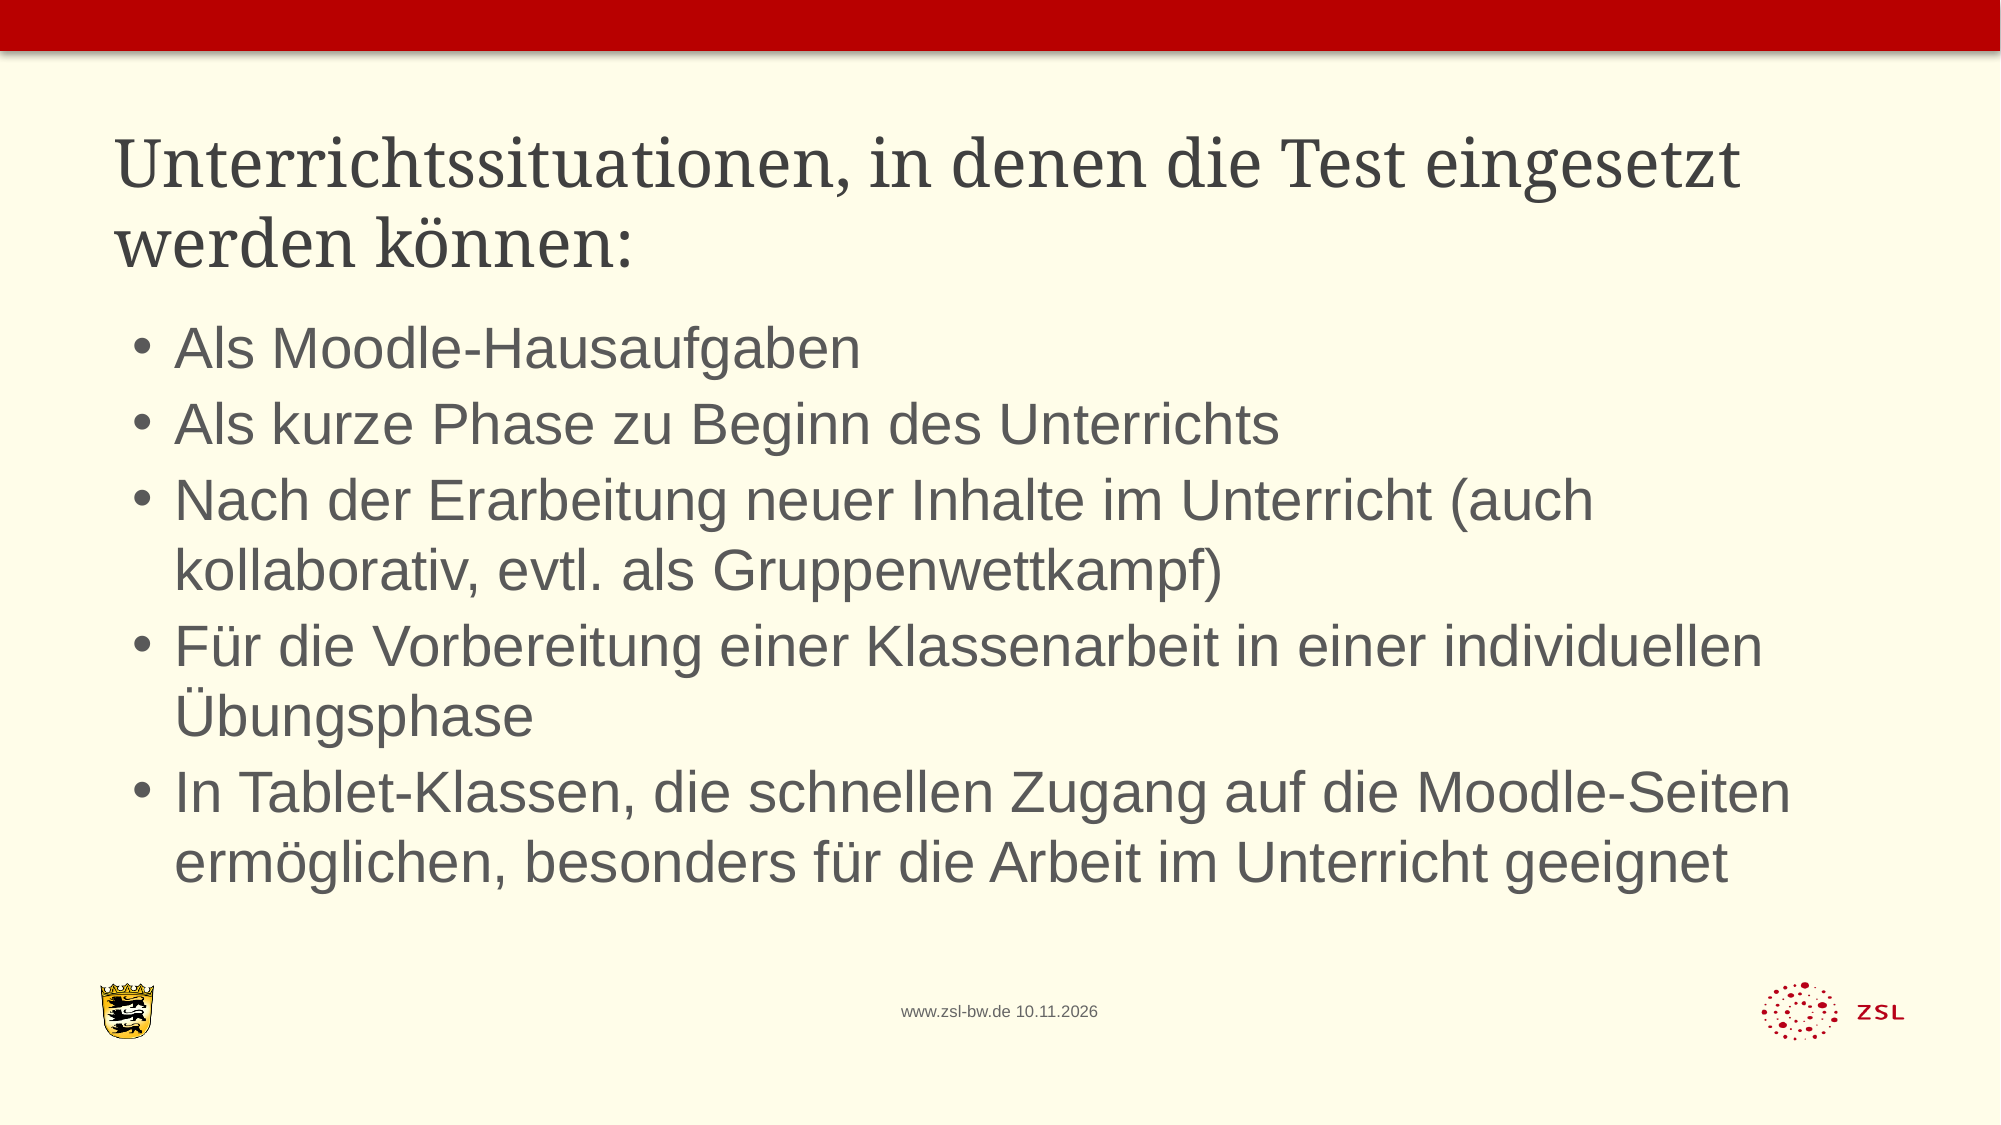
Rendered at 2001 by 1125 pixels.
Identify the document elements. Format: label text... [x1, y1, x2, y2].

list Als Moodle-Hausaufgaben Als kurze Phase zu Beginn des Unterrichts Nach der Erarbeitung neuer Inhalte im Unterricht (auch kollaborativ, evtl. als Gruppenwettkampf) Für die Vorbereitung einer Klassenarbeit in einer individuellen Übungsphase In Tablet-Klassen, die schnellen Zugang auf die Moodle-Seiten ermöglichen, besonders für die Arbeit im Unterricht geeignet [99, 302, 1900, 965]
picture [98, 981, 156, 1041]
picture [1760, 981, 1905, 1041]
title Unterrichtssituationen, in denen die Test eingesetzt werden können: [99, 113, 1900, 289]
